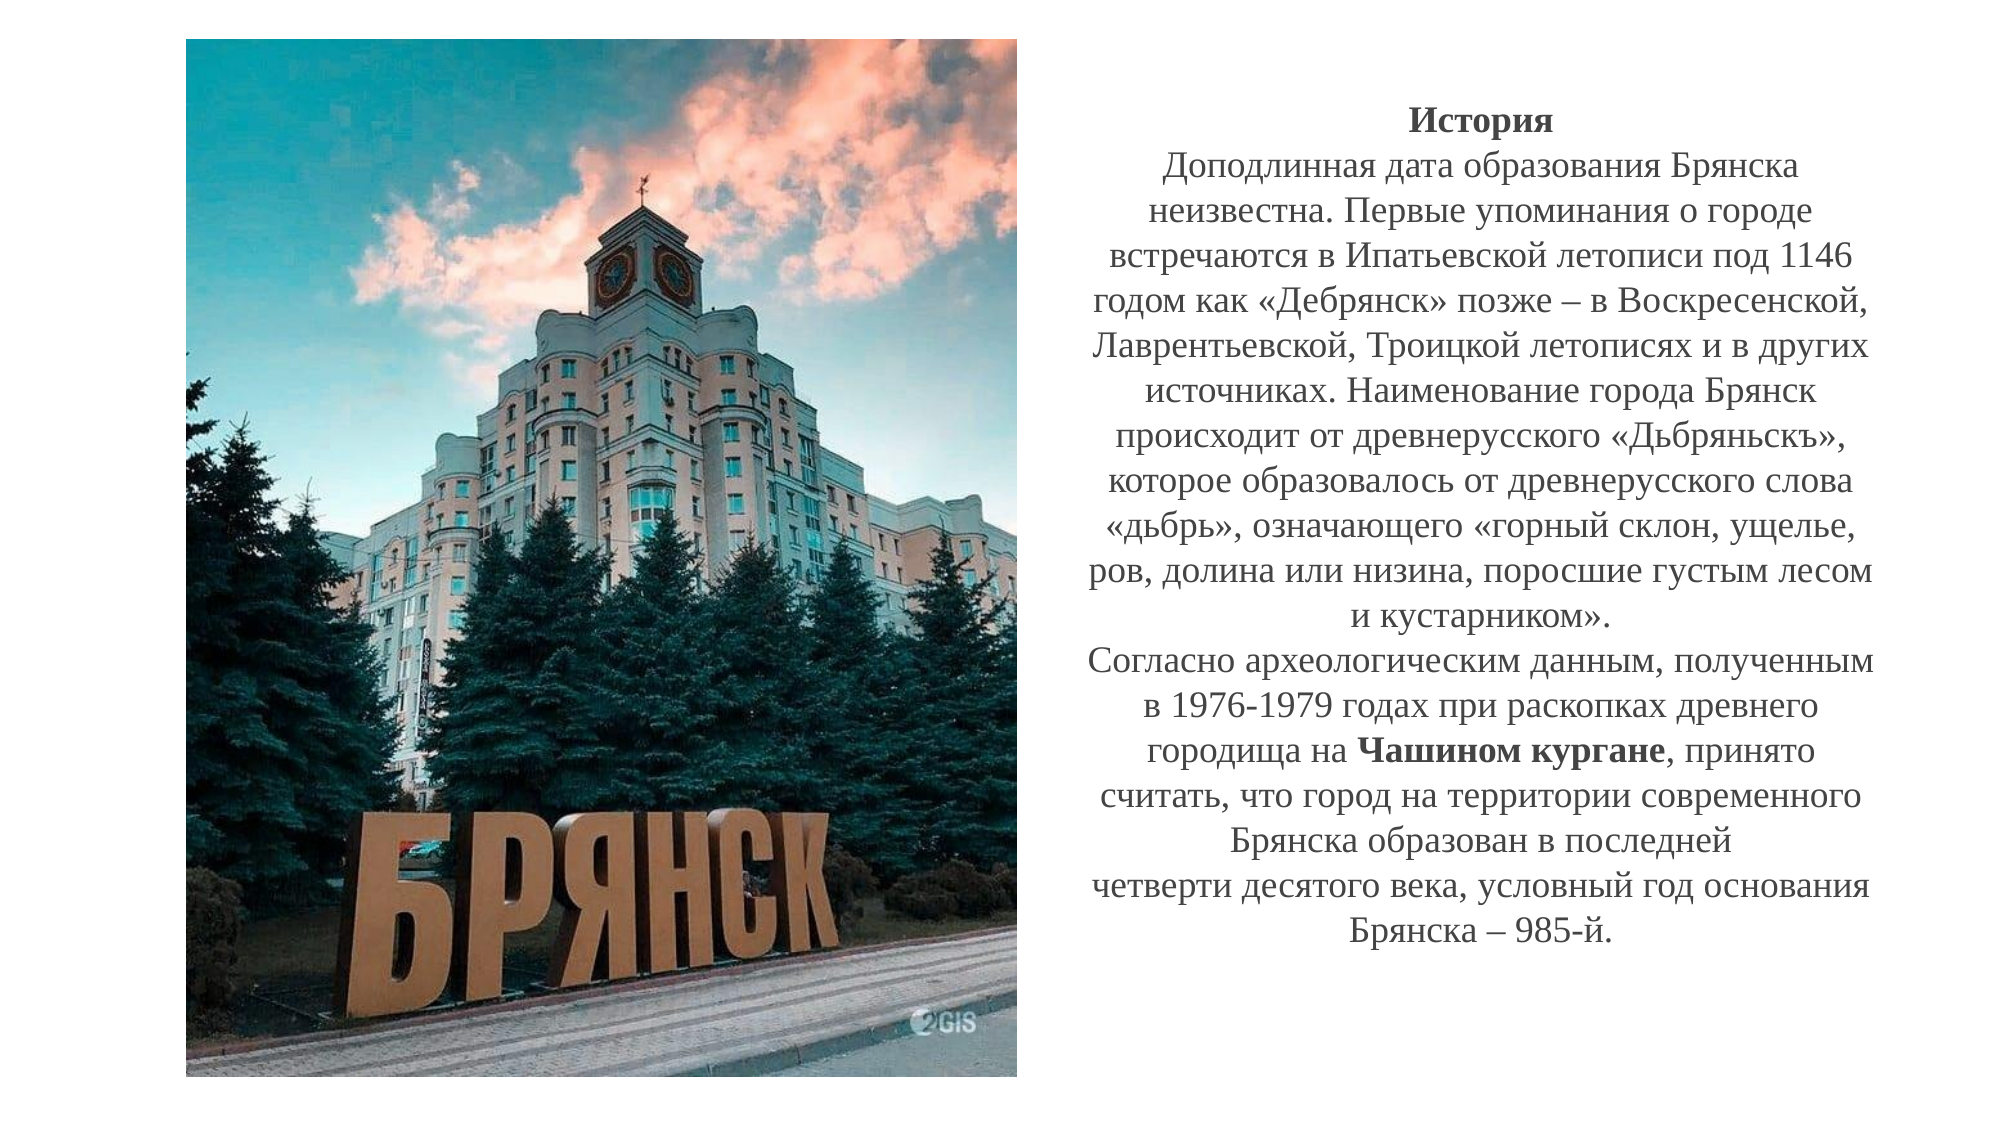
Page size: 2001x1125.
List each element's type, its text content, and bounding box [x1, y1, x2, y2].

picture [186, 39, 1018, 1078]
text_box История Доподлинная дата образования Брянска неизвестна. Первые упоминания о городе встречаются в Ипатьевской летописи под 1146 годом как «Дебрянск» позже – в Воскресенской, Лаврентьевской, Троицкой летописях и в других источниках. Наименование города Брянск происходит от древнерусского «Дьбряньскъ», которое образовалось от древнерусского слова «дьбрь», означающего «горный склон, ущелье, ров, долина или низина, поросшие густым лесом и кустарником». Согласно археологическим данным, полученным в 1976-1979 годах при раскопках древнего городища на Чашином кургане, принято считать, что город на территории современного Брянска образован в последней четверти десятого века, условный год основания Брянска – 985-й. [1070, 87, 1892, 958]
